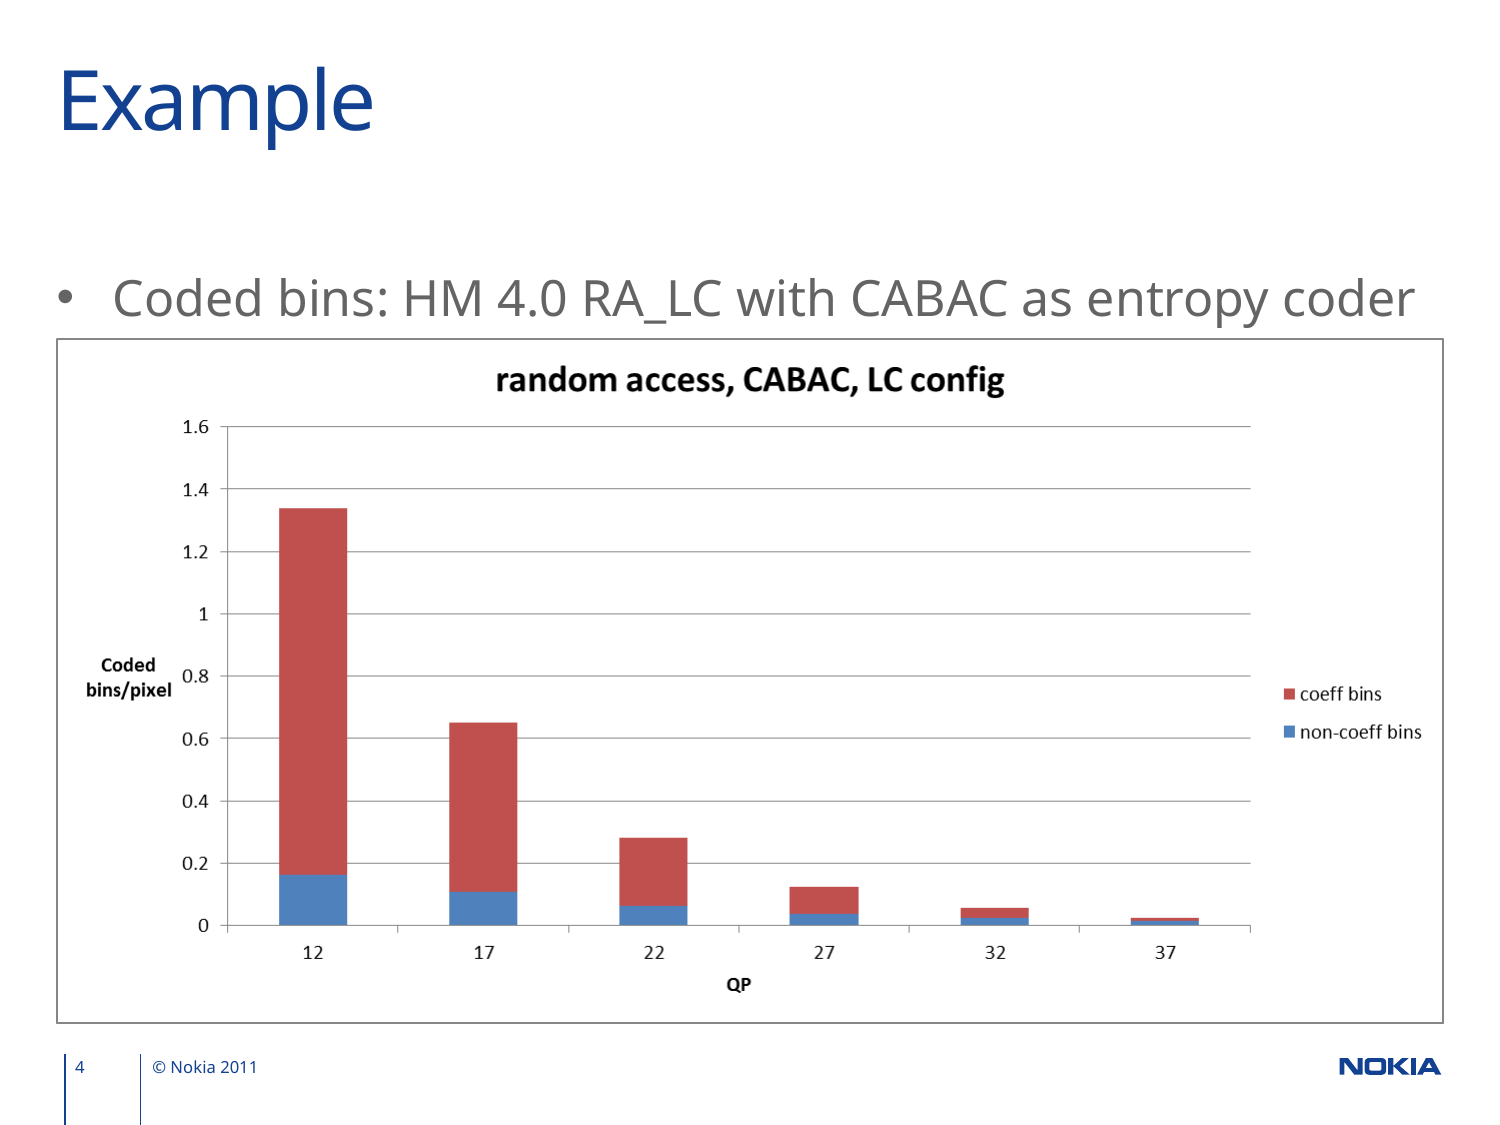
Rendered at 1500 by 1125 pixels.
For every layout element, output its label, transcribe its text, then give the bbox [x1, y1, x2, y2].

footer © Nokia 2011 [152, 1057, 1231, 1079]
slide_number 4 [75, 1057, 124, 1079]
title Example [56, 47, 1433, 149]
list Coded bins: HM 4.0 RA_LC with CABAC as entropy coder [56, 254, 1436, 336]
picture [56, 337, 1444, 1024]
